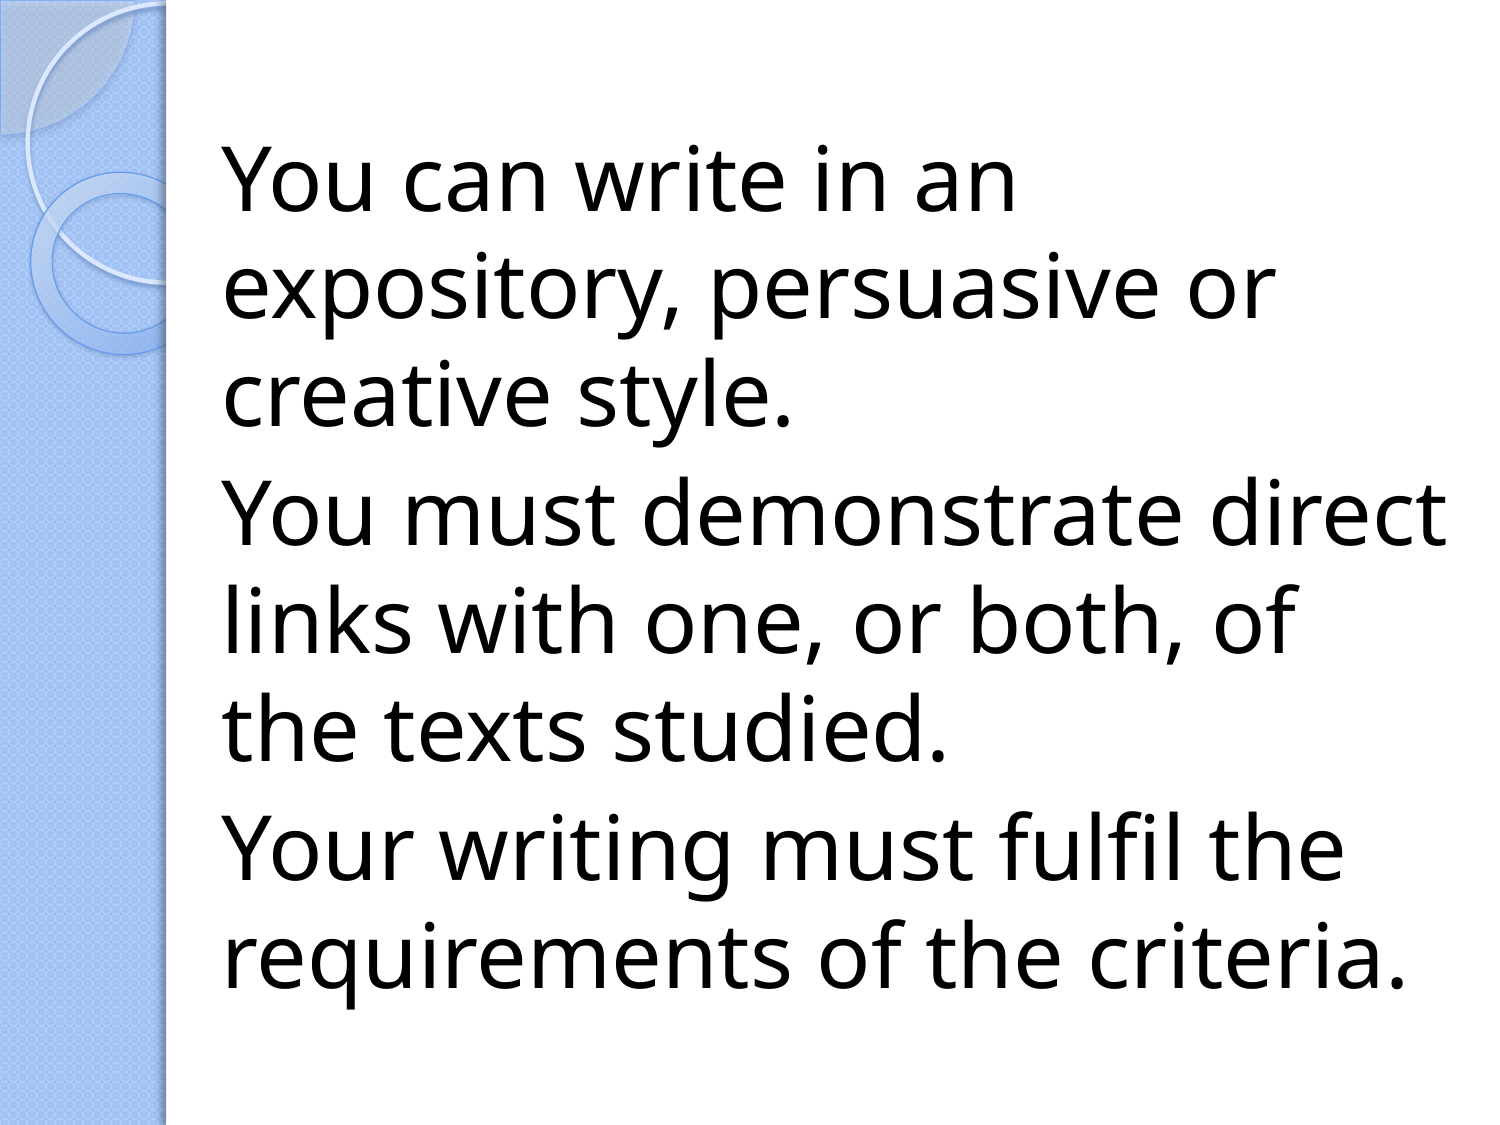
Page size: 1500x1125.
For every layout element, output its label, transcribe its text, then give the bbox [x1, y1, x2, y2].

list You can write in an expository, persuasive or creative style. You must demonstrate direct links with one, or both, of the texts studied. Your writing must fulfil the requirements of the criteria. [194, 113, 1466, 1025]
